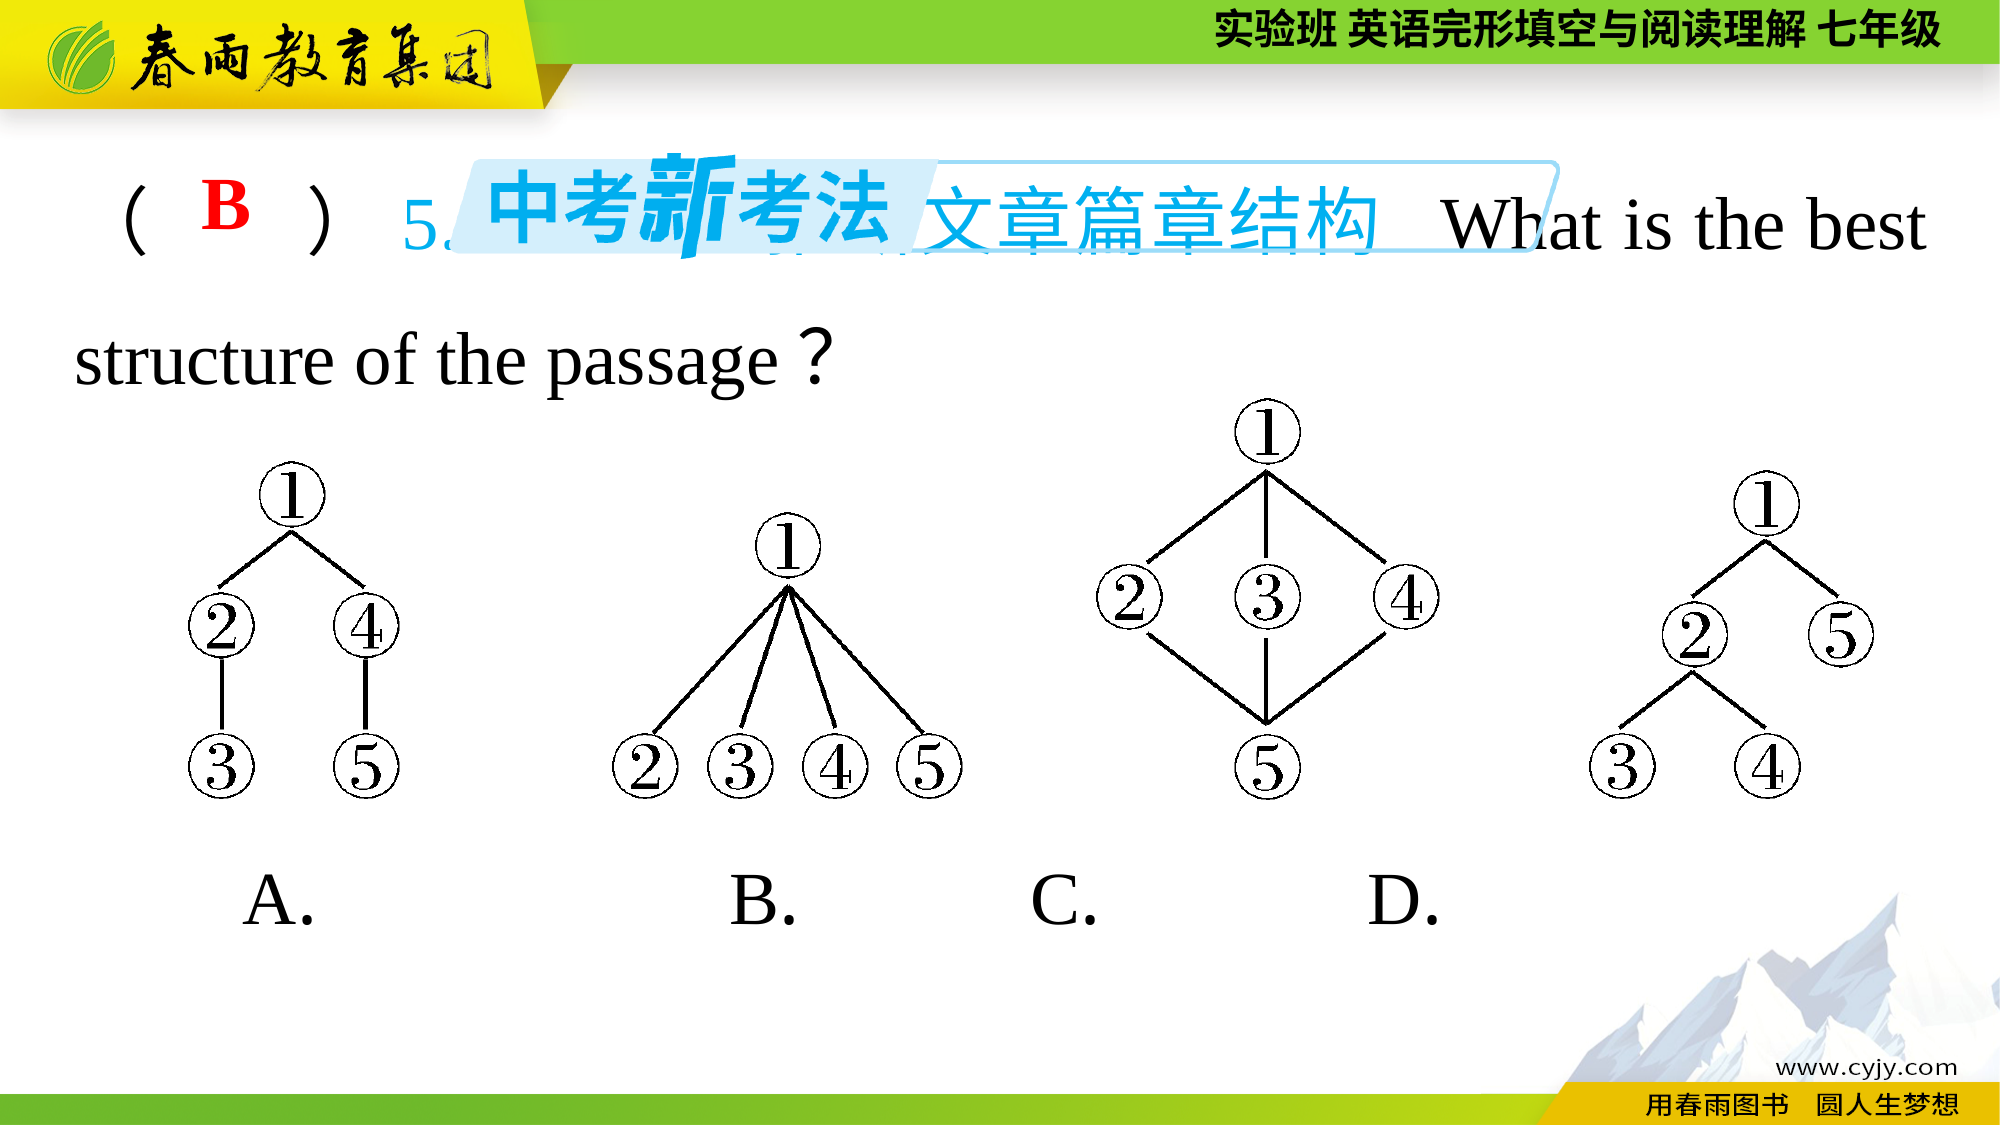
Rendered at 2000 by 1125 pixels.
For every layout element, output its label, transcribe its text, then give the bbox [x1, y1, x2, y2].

text_box B [186, 146, 267, 252]
picture [0, 0, 2000, 1125]
list （ ）5. 推断文章篇章结构 What is the best structure of the passage？ A. B. C. D. [59, 122, 1944, 956]
